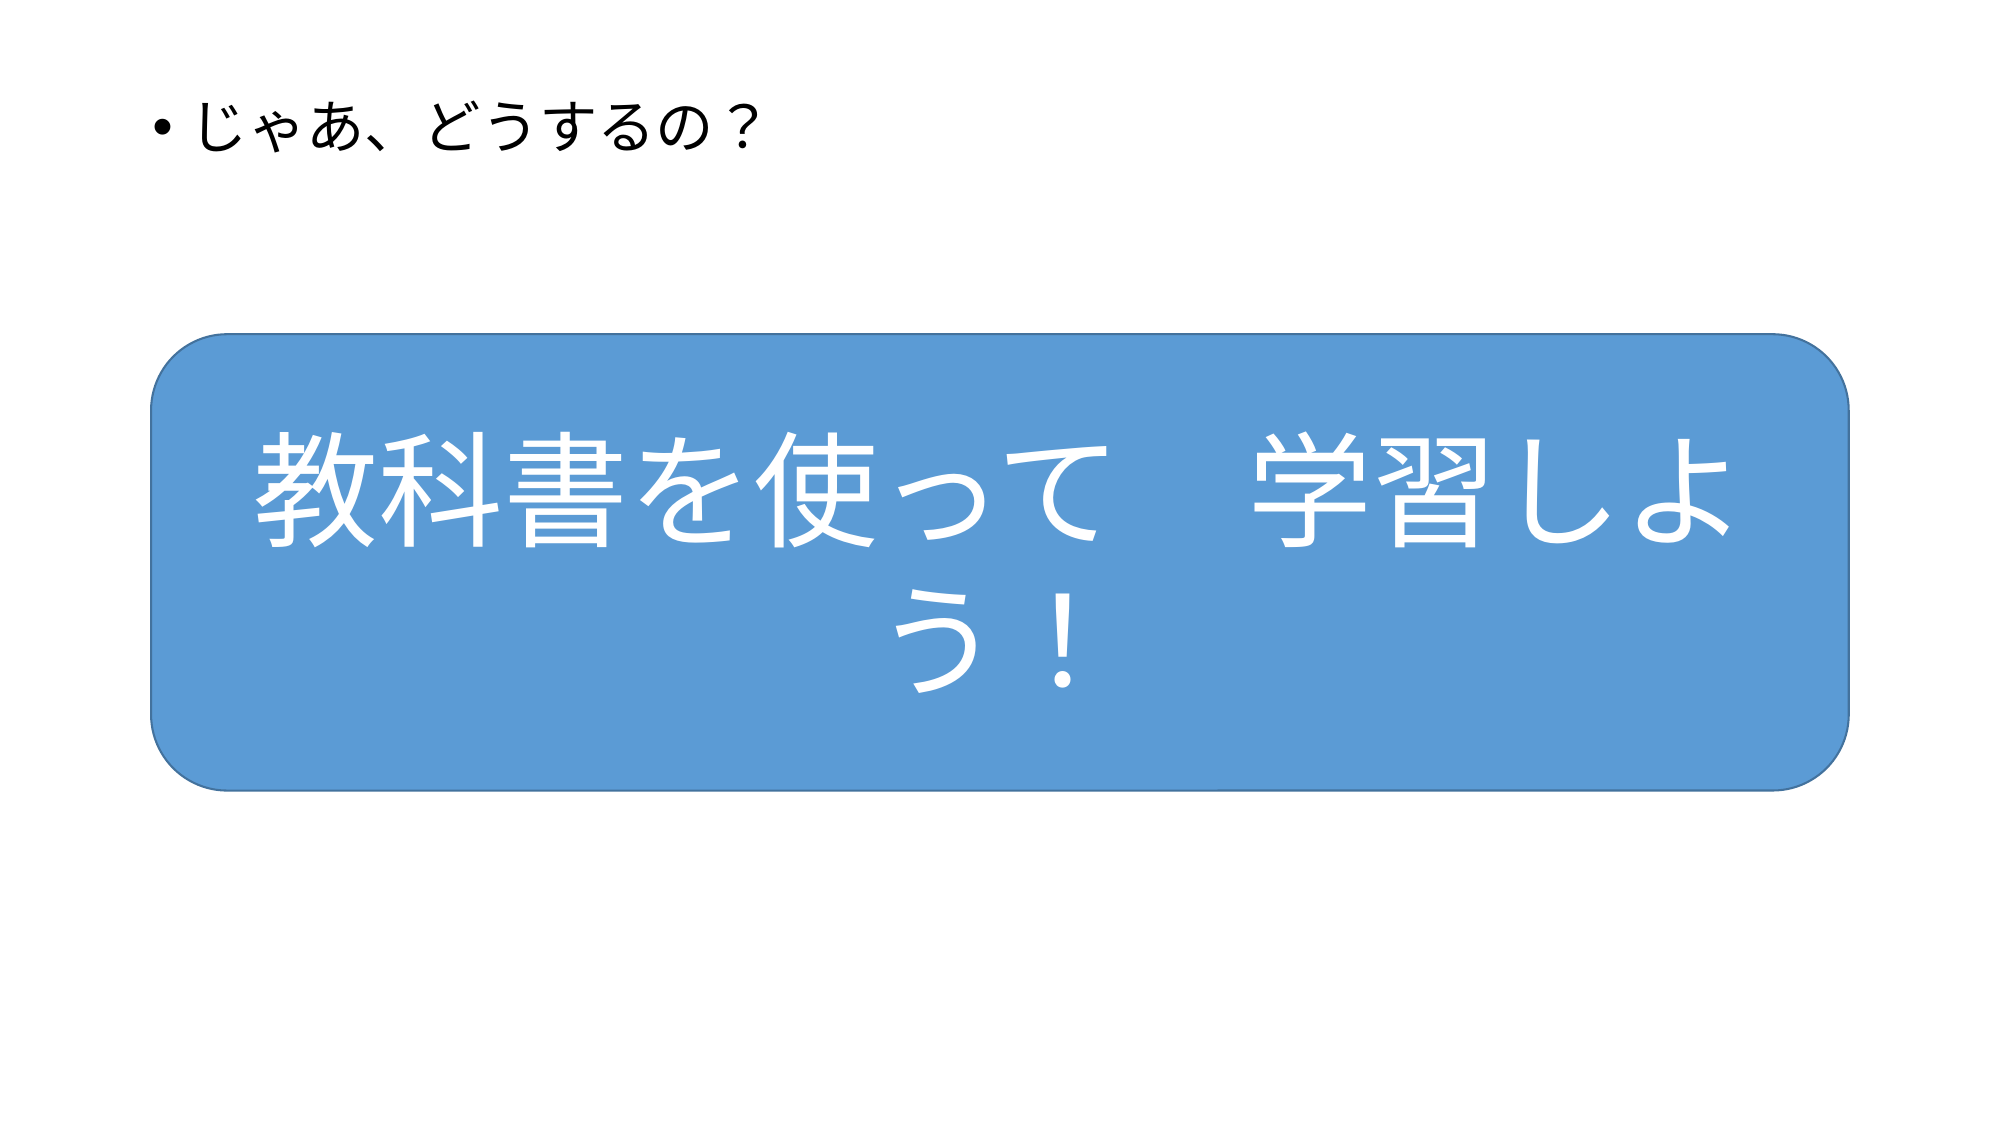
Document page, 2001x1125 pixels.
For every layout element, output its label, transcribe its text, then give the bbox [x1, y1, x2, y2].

text_box 教科書を使って 学習しよう！ [150, 333, 1850, 792]
list じゃあ、どうするの？ [137, 90, 1863, 1003]
